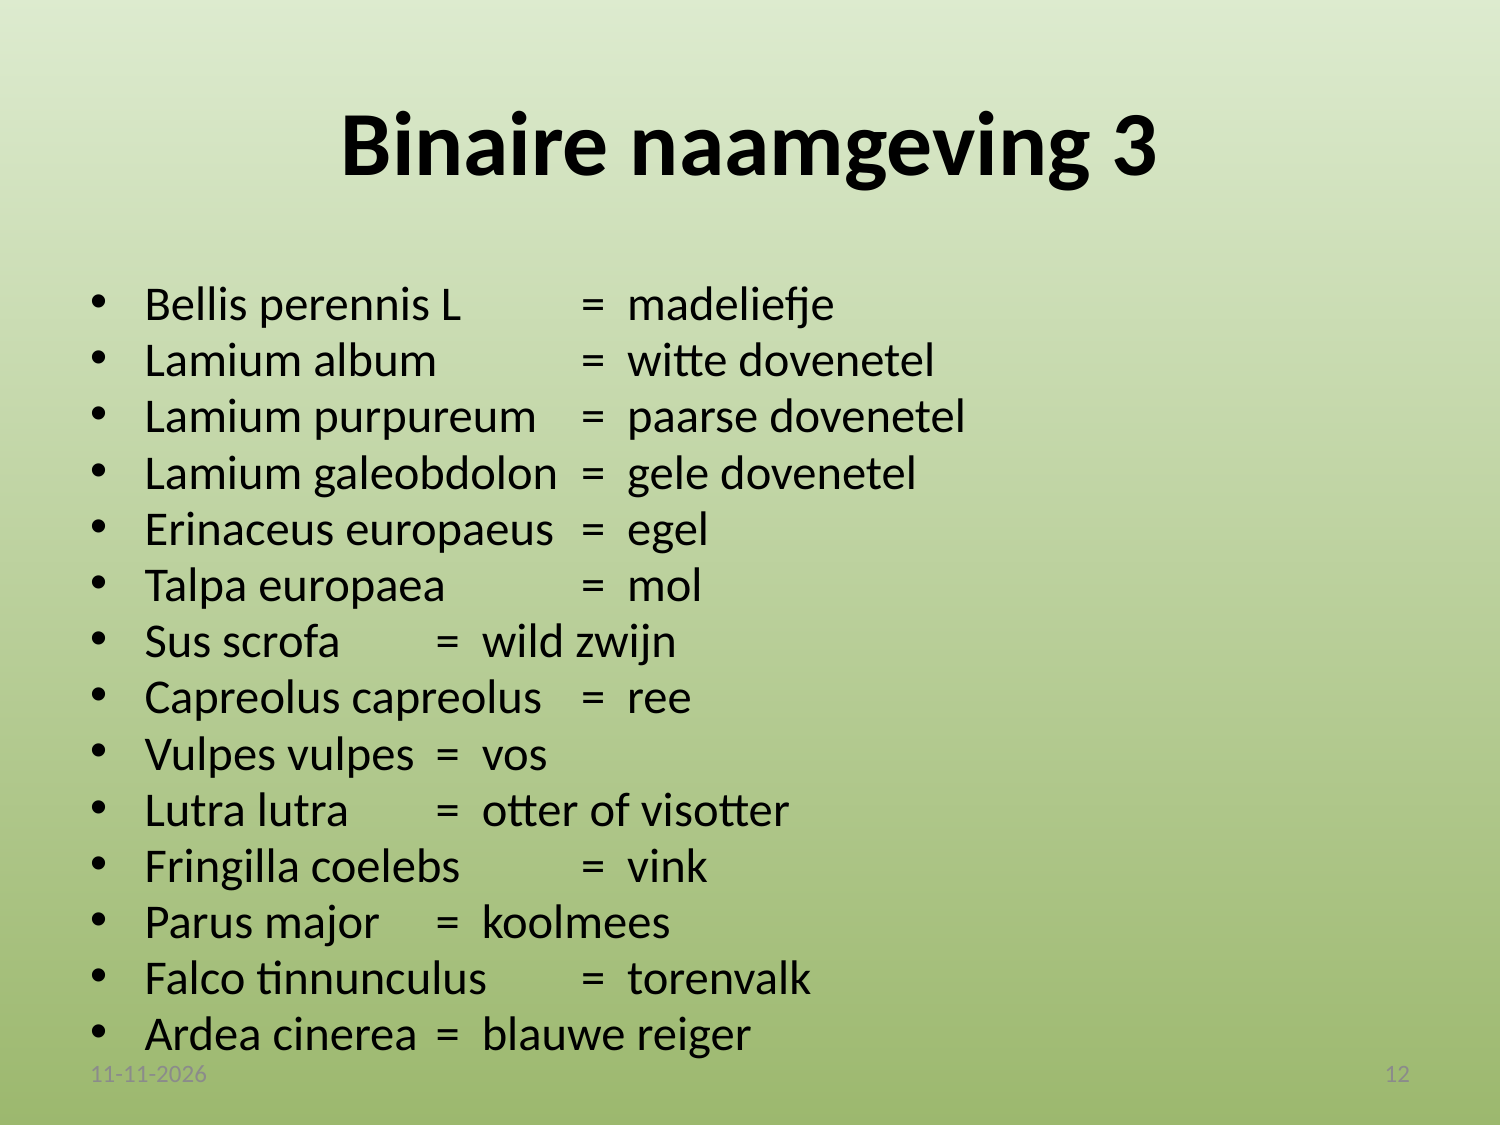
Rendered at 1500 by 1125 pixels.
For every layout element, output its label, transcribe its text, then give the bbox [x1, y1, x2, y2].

title Binaire naamgeving 3 [75, 45, 1425, 208]
list Bellis perennis L = madeliefje Lamium album = witte dovenetel Lamium purpureum = paarse dovenetel Lamium galeobdolon = gele dovenetel Erinaceus europaeus = egel Talpa europaea = mol Sus scrofa = wild zwijn Capreolus capreolus = ree Vulpes vulpes = vos Lutra lutra = otter of visotter Fringilla coelebs = vink Parus major = koolmees Falco tinnunculus = torenvalk Ardea cinerea = blauwe reiger [75, 208, 1425, 1071]
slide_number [75, 1042, 425, 1103]
slide_number 12 [1074, 1042, 1425, 1103]
